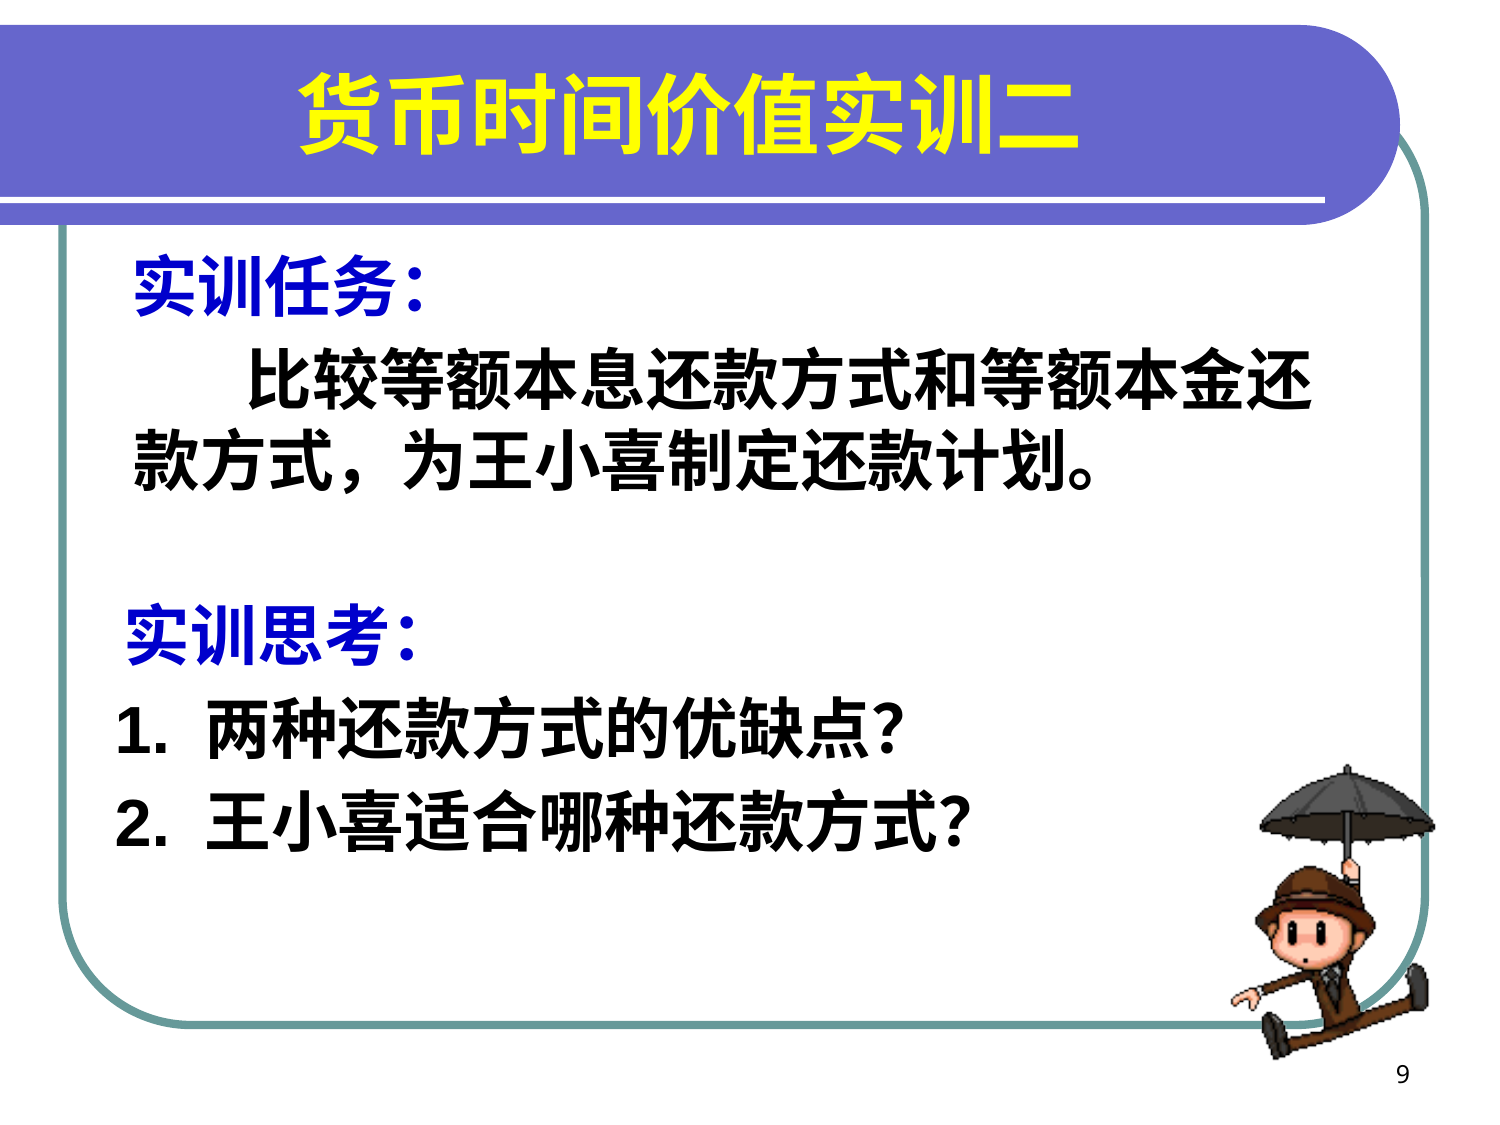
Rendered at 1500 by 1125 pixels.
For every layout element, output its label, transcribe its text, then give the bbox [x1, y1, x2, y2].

list 实训任务： 比较等额本息还款方式和等额本金还款方式，为王小喜制定还款计划。 实训思考： 1. 两种还款方式的优缺点？ 2. 王小喜适合哪种还款方式？ [62, 237, 1388, 976]
slide_number 9 [1074, 1024, 1426, 1101]
title 货币时间价值实训二 [31, 37, 1348, 188]
picture [1173, 749, 1500, 1074]
